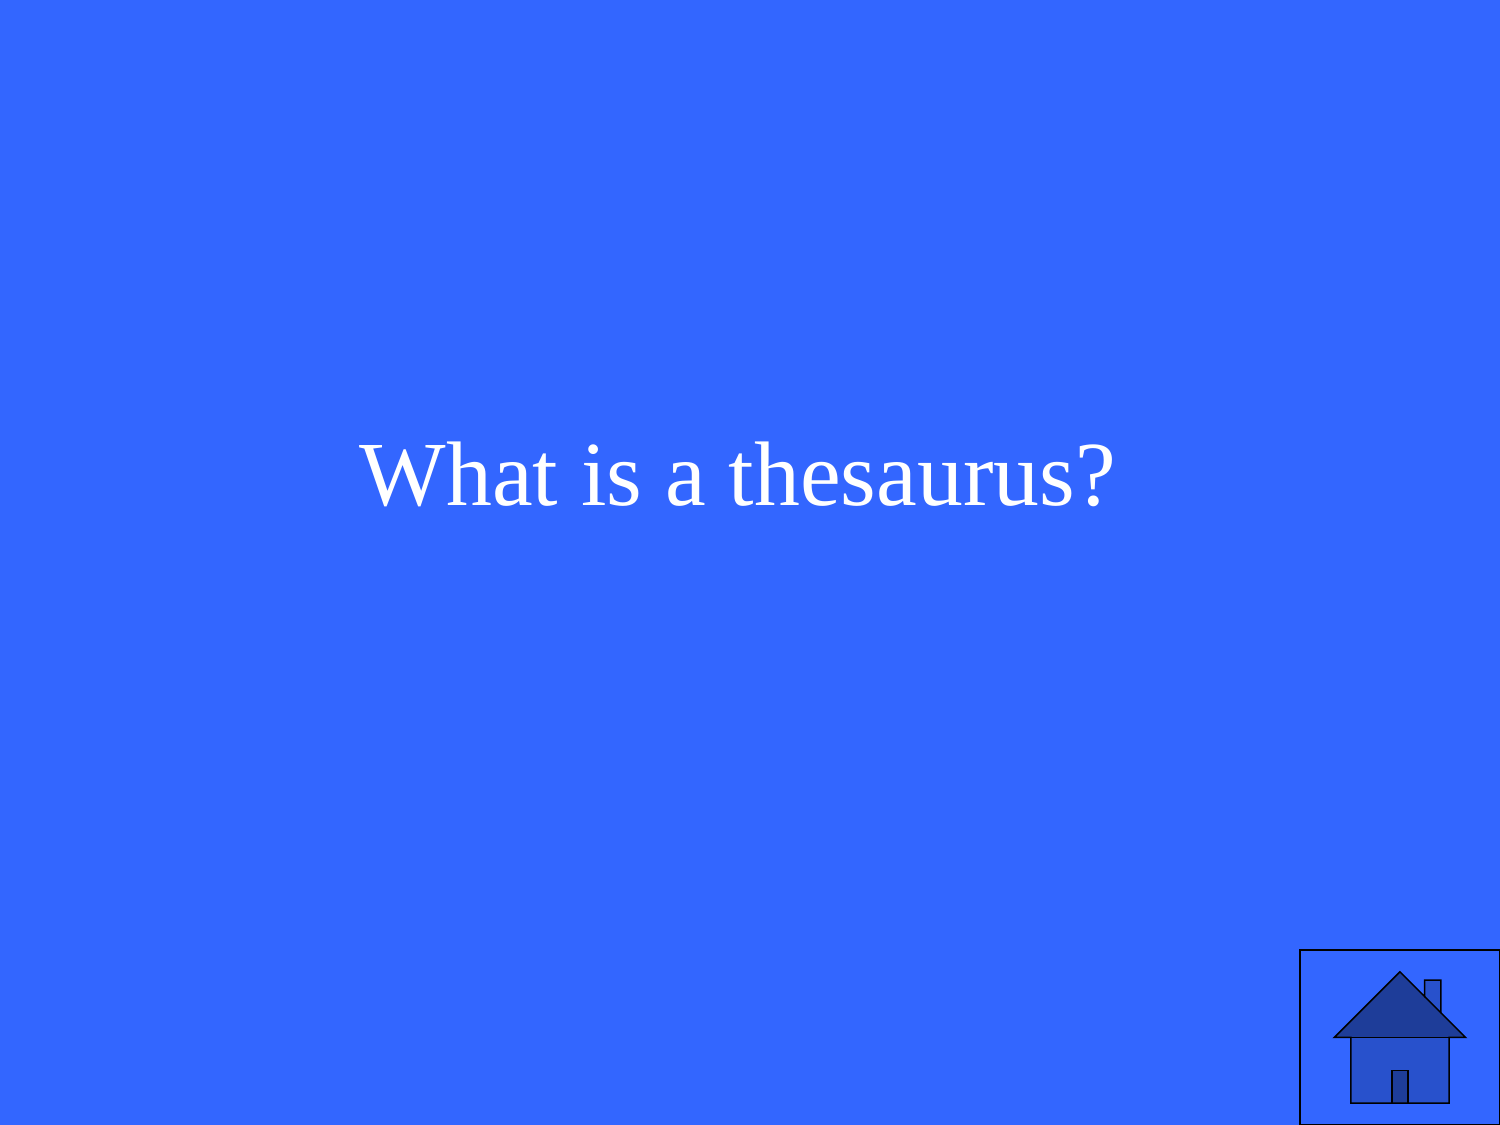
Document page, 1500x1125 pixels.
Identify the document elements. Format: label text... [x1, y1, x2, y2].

text_box [1299, 950, 1500, 1125]
title What is a thesaurus? [112, 374, 1388, 563]
